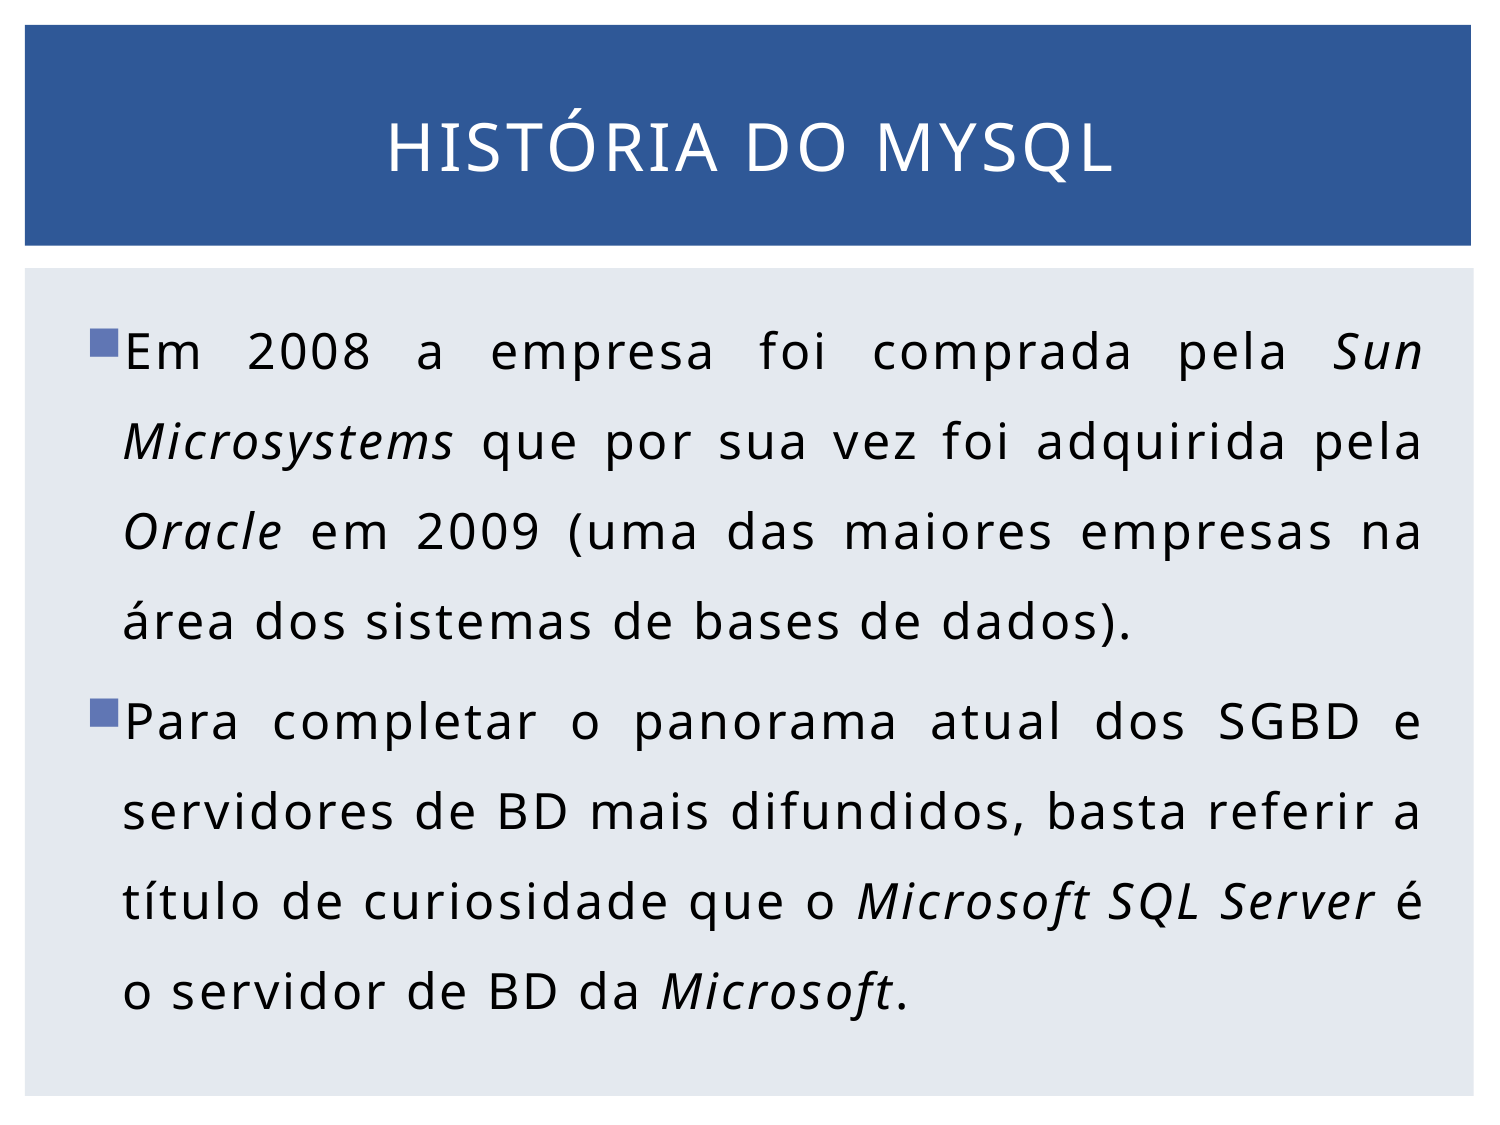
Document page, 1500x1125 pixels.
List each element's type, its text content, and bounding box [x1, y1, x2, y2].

list Em 2008 a empresa foi comprada pela Sun Microsystems que por sua vez foi adquirida pela Oracle em 2009 (uma das maiores empresas na área dos sistemas de bases de dados). Para completar o panorama atual dos SGBD e servidores de BD mais difundidos, basta referir a título de curiosidade que o Microsoft SQL Server é o servidor de BD da Microsoft. [62, 281, 1442, 1050]
title História do MYSQL [62, 58, 1438, 232]
